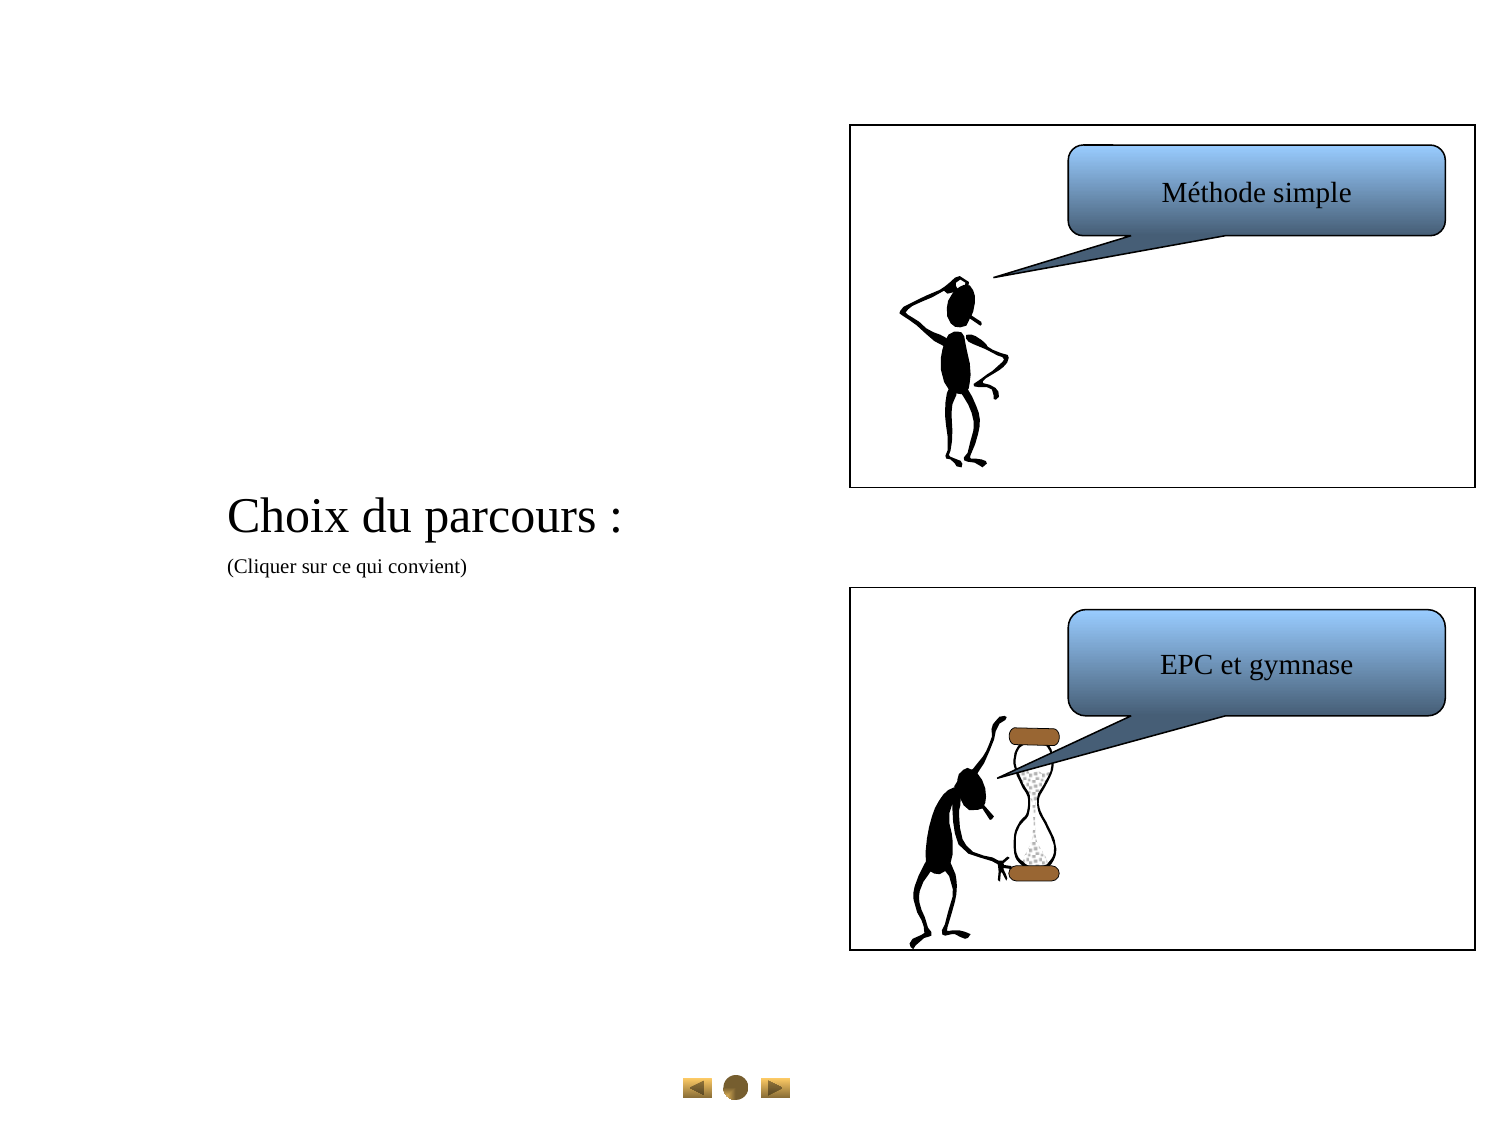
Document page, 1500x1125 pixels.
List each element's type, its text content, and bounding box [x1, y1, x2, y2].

text_box [849, 124, 1475, 488]
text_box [909, 715, 1012, 950]
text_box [899, 275, 1009, 468]
text_box Choix du parcours : (Cliquer sur ce qui convient) [212, 474, 750, 586]
text_box [849, 587, 1475, 950]
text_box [1012, 727, 1060, 881]
